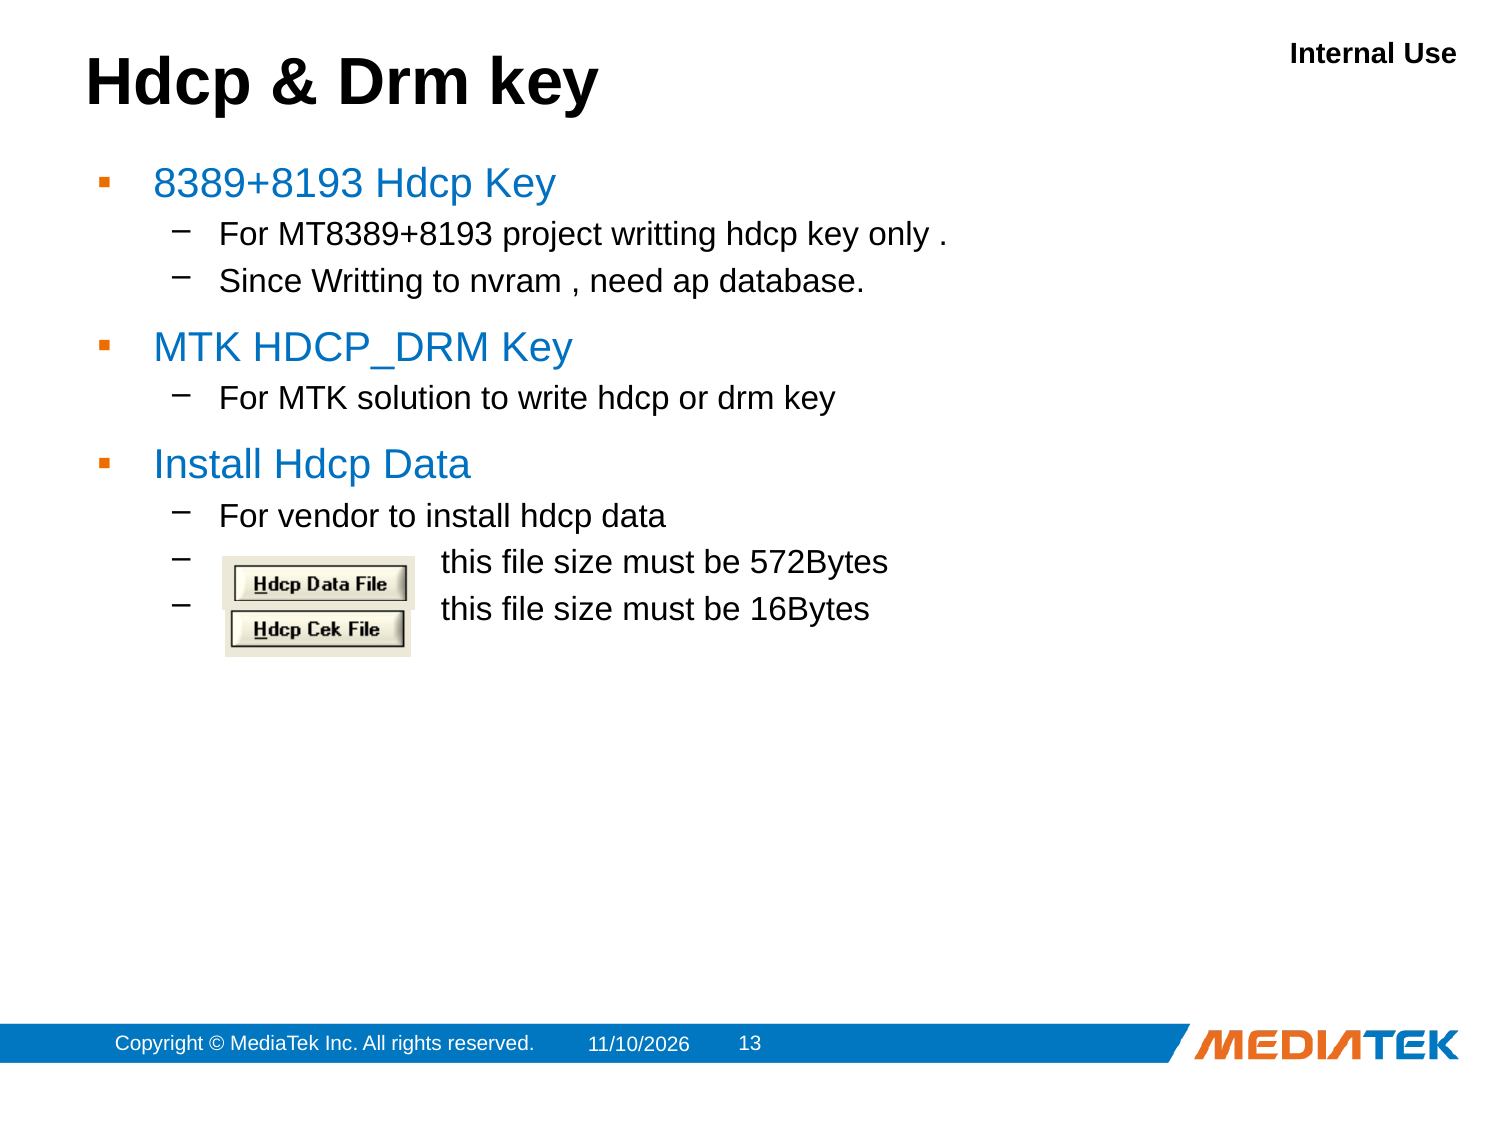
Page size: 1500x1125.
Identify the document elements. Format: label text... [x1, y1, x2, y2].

list 8389+8193 Hdcp Key For MT8389+8193 project writting hdcp key only . Since Writting to nvram , need ap database. MTK HDCP_DRM Key For MTK solution to write hdcp or drm key Install Hdcp Data For vendor to install hdcp data this file size must be 572Bytes this file size must be 16Bytes [81, 147, 1454, 1009]
picture [789, 1023, 1459, 1063]
title Hdcp & Drm key [70, 23, 1442, 132]
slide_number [573, 1022, 711, 1090]
picture [222, 555, 415, 657]
picture [0, 1023, 99, 1063]
slide_number 12 [711, 1022, 789, 1090]
footer Copyright © MediaTek Inc. All rights reserved. [99, 1022, 573, 1090]
